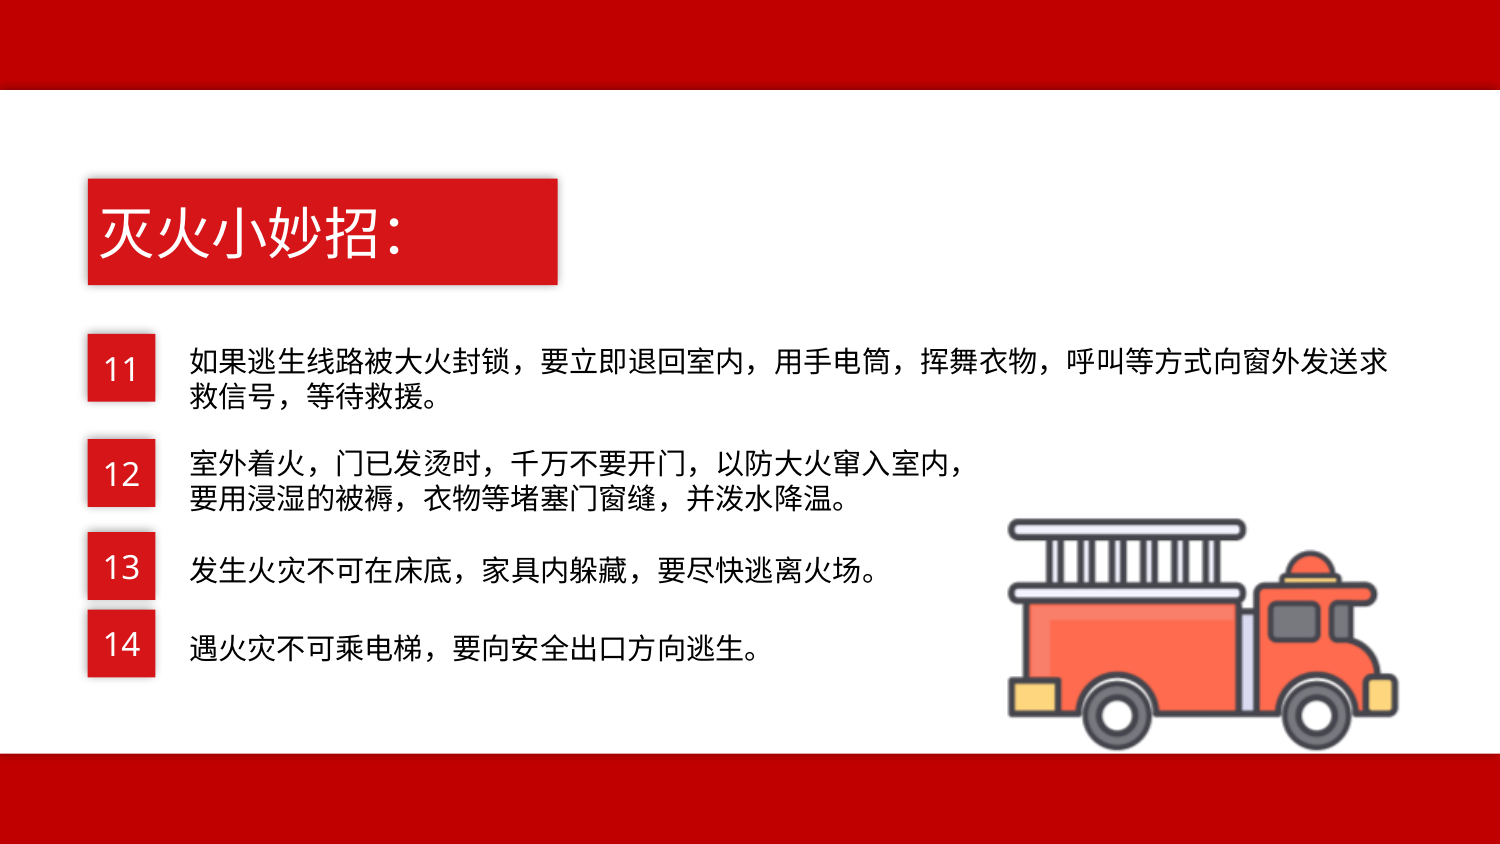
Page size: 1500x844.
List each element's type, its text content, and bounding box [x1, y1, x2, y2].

text_box 11 [86, 333, 156, 403]
text_box 12 [86, 438, 156, 508]
text_box 14 [86, 609, 156, 678]
text_box 如果逃生线路被大火封锁，要立即退回室内，用手电筒，挥舞衣物，呼叫等方式向窗外发送求救信号，等待救援。 [177, 337, 1418, 419]
text_box 13 [86, 531, 156, 601]
text_box [0, 89, 1500, 755]
picture [1000, 453, 1447, 766]
text_box 灭火小妙招： [87, 178, 559, 286]
text_box 遇火灾不可乘电梯，要向安全出口方向逃生。 [177, 624, 842, 671]
text_box 发生火灾不可在床底，家具内躲藏，要尽快逃离火场。 [177, 546, 948, 593]
text_box 室外着火，门已发烫时，千万不要开门，以防大火窜入室内，要用浸湿的被褥，衣物等堵塞门窗缝，并泼水降温。 [177, 439, 1001, 521]
